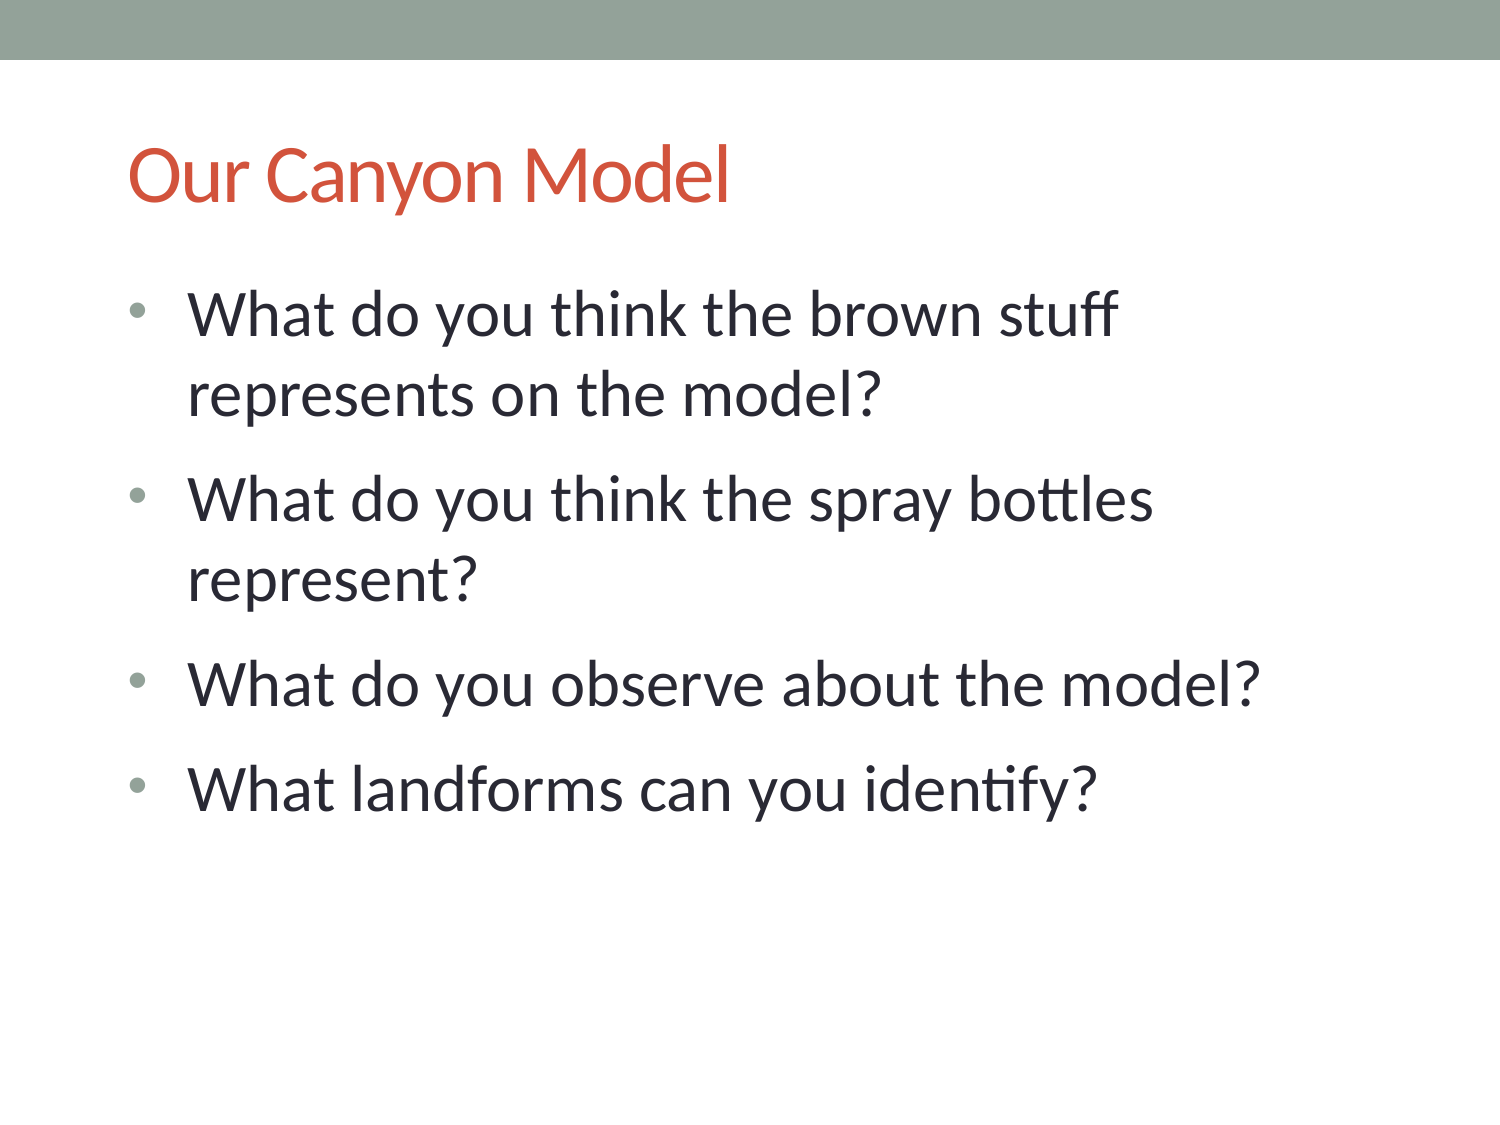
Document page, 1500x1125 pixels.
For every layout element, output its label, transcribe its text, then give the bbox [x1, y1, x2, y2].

list What do you think the brown stuff represents on the model? What do you think the spray bottles represent? What do you observe about the model? What landforms can you identify? [112, 262, 1425, 1063]
title Our Canyon Model [112, 87, 1425, 250]
